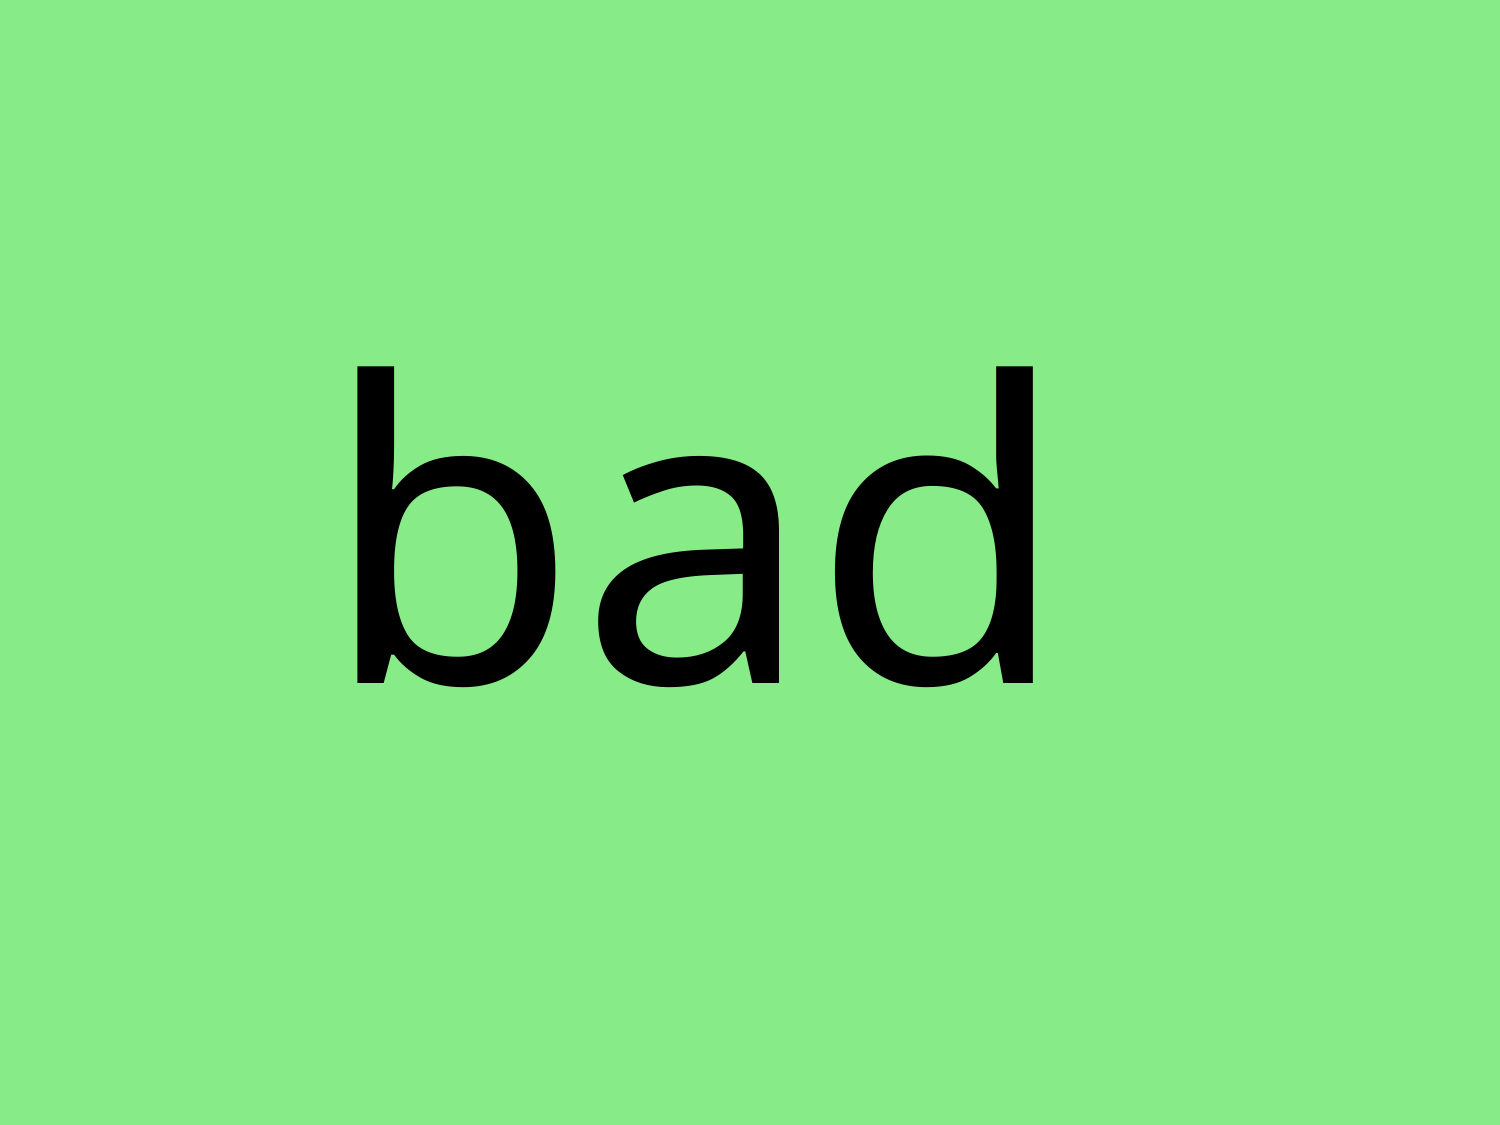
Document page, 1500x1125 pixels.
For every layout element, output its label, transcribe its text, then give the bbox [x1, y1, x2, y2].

text_box bad [41, 259, 1459, 775]
